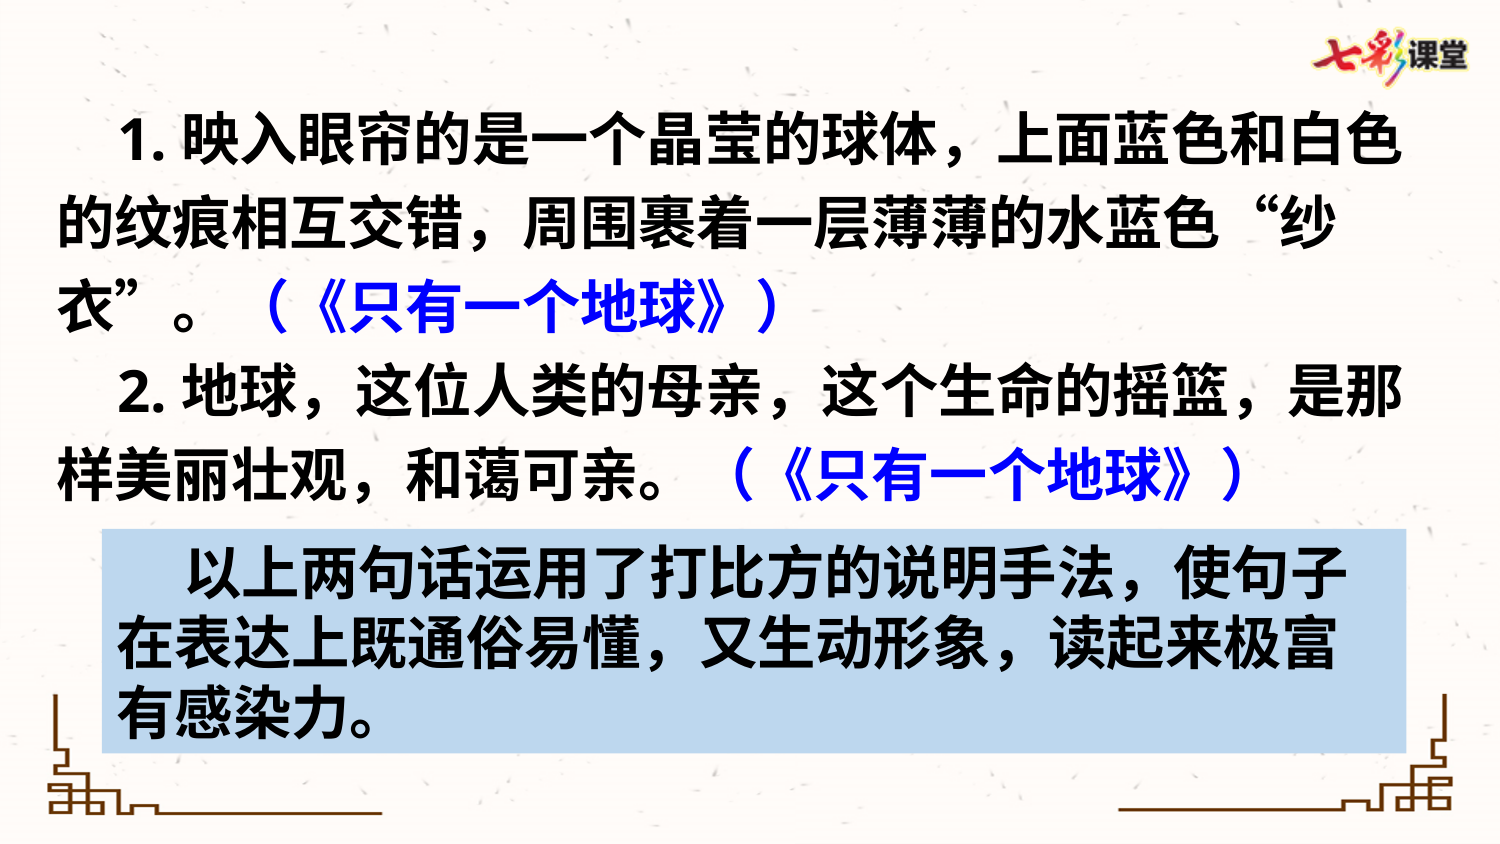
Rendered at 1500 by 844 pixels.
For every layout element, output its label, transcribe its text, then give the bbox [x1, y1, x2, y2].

text_box 1.映入眼帘的是一个晶莹的球体，上面蓝色和白色的纹痕相互交错，周围裹着一层薄薄的水蓝色“纱衣”。（《只有一个地球》） 2.地球，这位人类的母亲，这个生命的摇篮，是那样美丽壮观，和蔼可亲。（《只有一个地球》） [41, 81, 1459, 516]
text_box 以上两句话运用了打比方的说明手法，使句子在表达上既通俗易懂，又生动形象，读起来极富有感染力。 [101, 528, 1407, 754]
picture [0, 0, 1500, 844]
